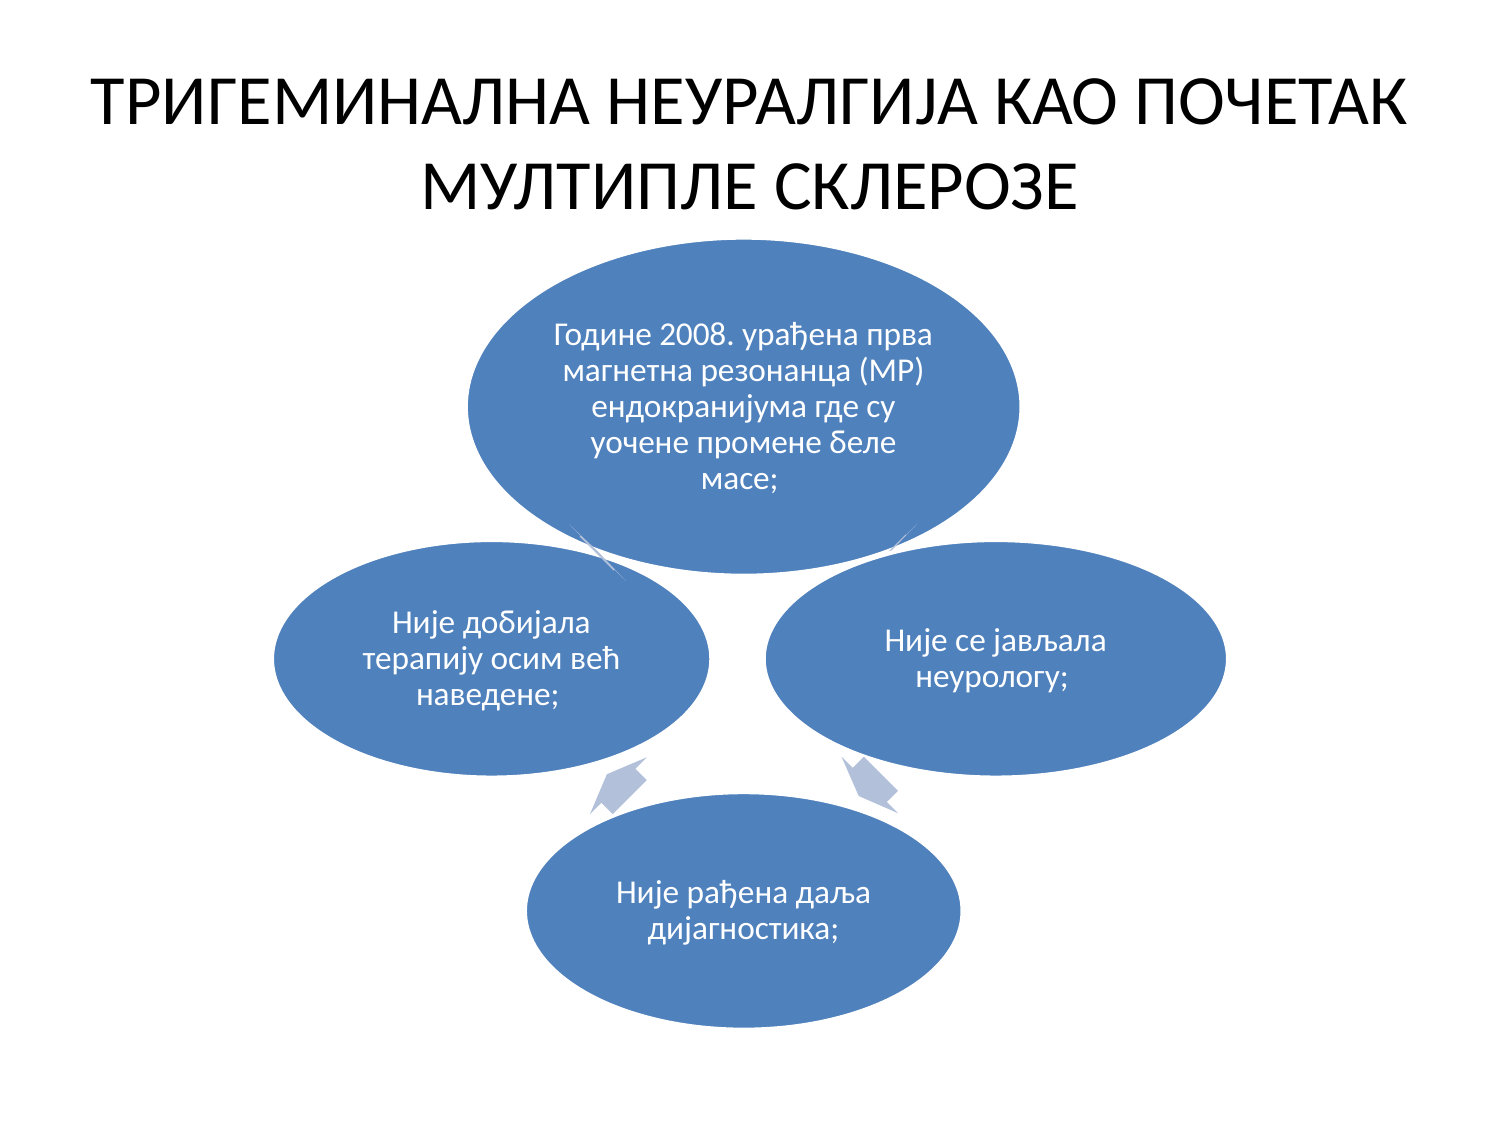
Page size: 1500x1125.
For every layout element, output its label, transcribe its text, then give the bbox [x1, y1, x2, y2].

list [74, 262, 1426, 1006]
title ТРИГЕМИНАЛНА НЕУРАЛГИЈА КАО ПОЧЕТАК МУЛТИПЛЕ СКЛЕРОЗЕ [75, 45, 1425, 233]
